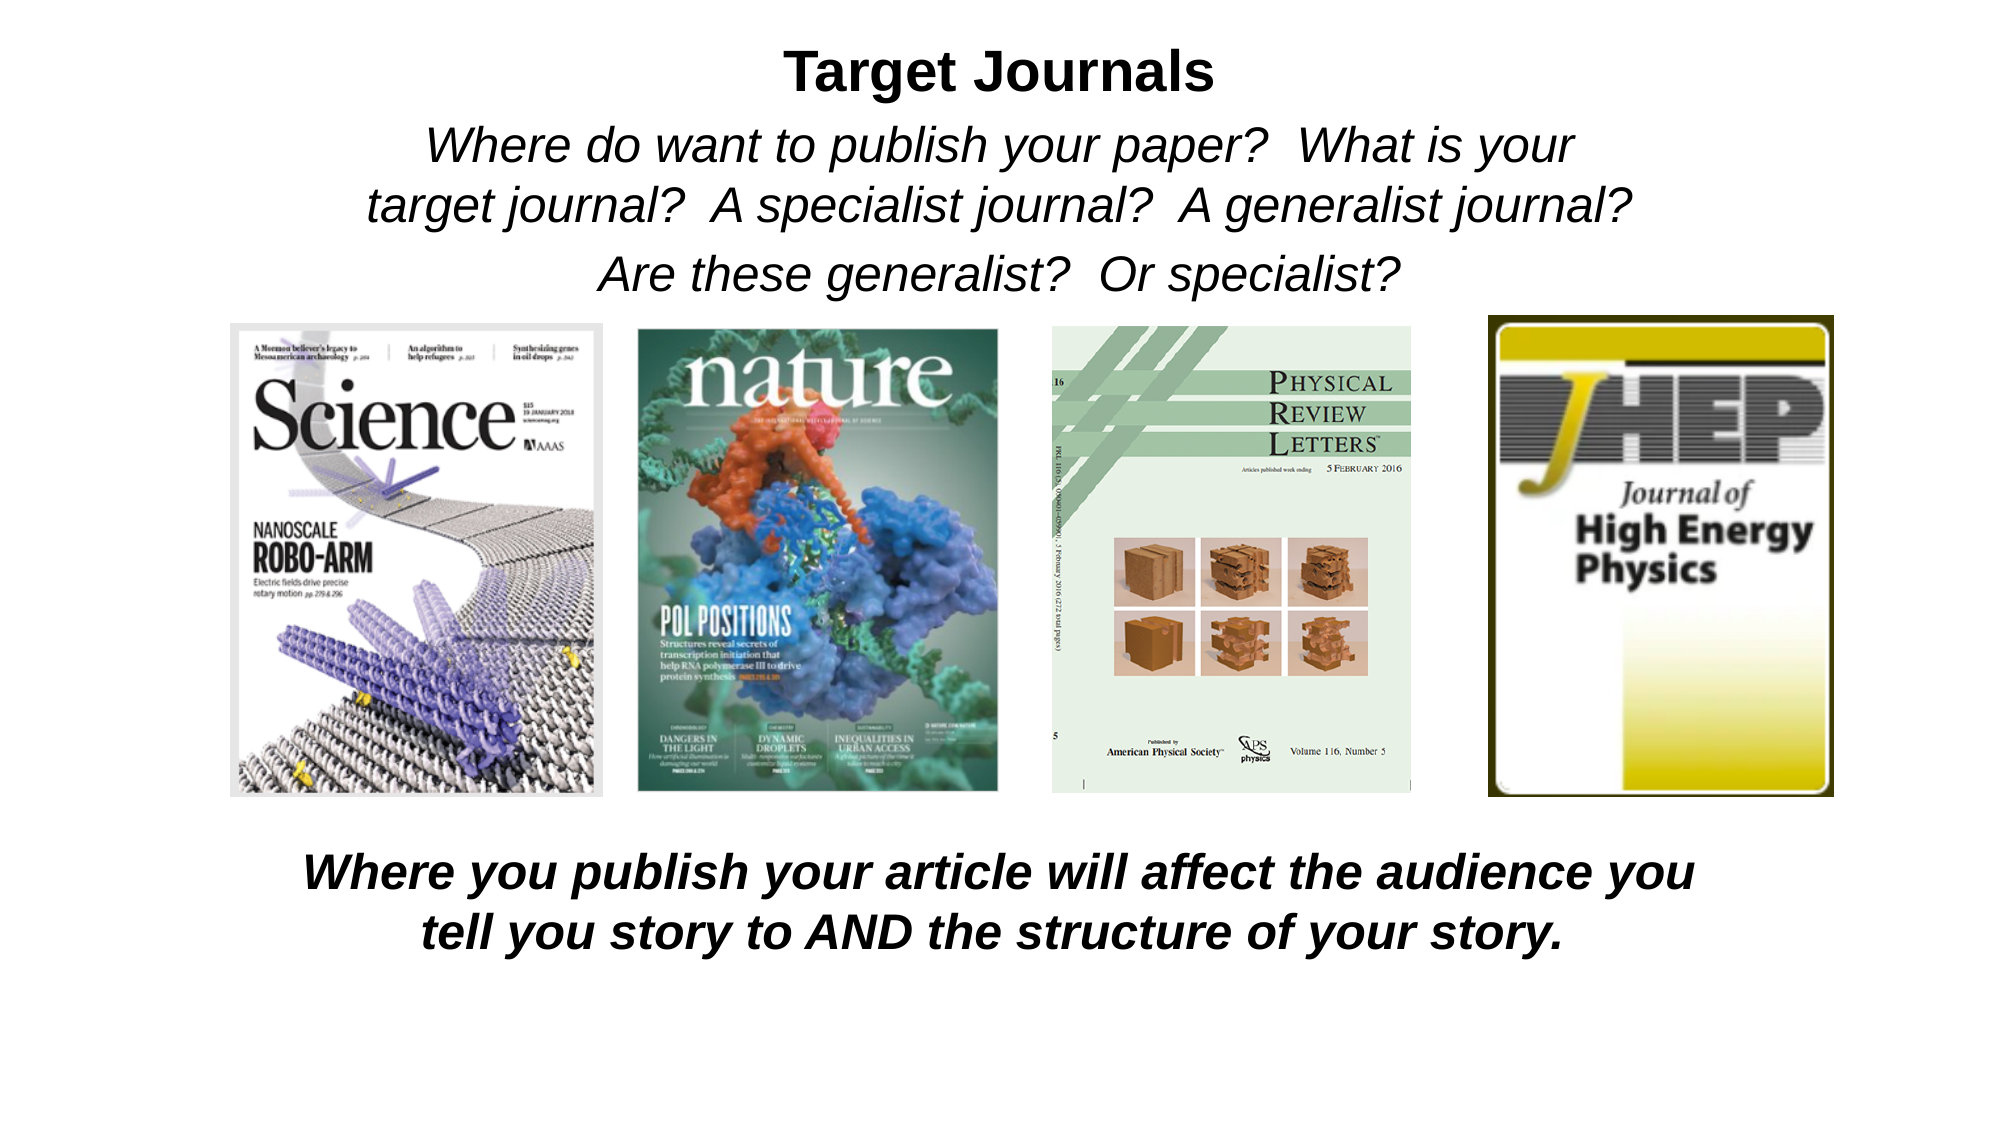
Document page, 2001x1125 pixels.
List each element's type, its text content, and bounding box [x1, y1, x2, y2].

picture [1052, 326, 1411, 793]
text_box Where do want to publish your paper? What is your target journal? A specialist journal? A generalist journal? [338, 105, 1661, 233]
text_box Where you publish your article will affect the audience you tell you story to AND the structure of your story. [257, 832, 1742, 968]
text_box Target Journals [137, 33, 1863, 178]
text_box Are these generalist? Or specialist? [338, 233, 1661, 309]
picture [1487, 315, 1834, 797]
picture [630, 327, 1006, 797]
picture [230, 323, 603, 797]
